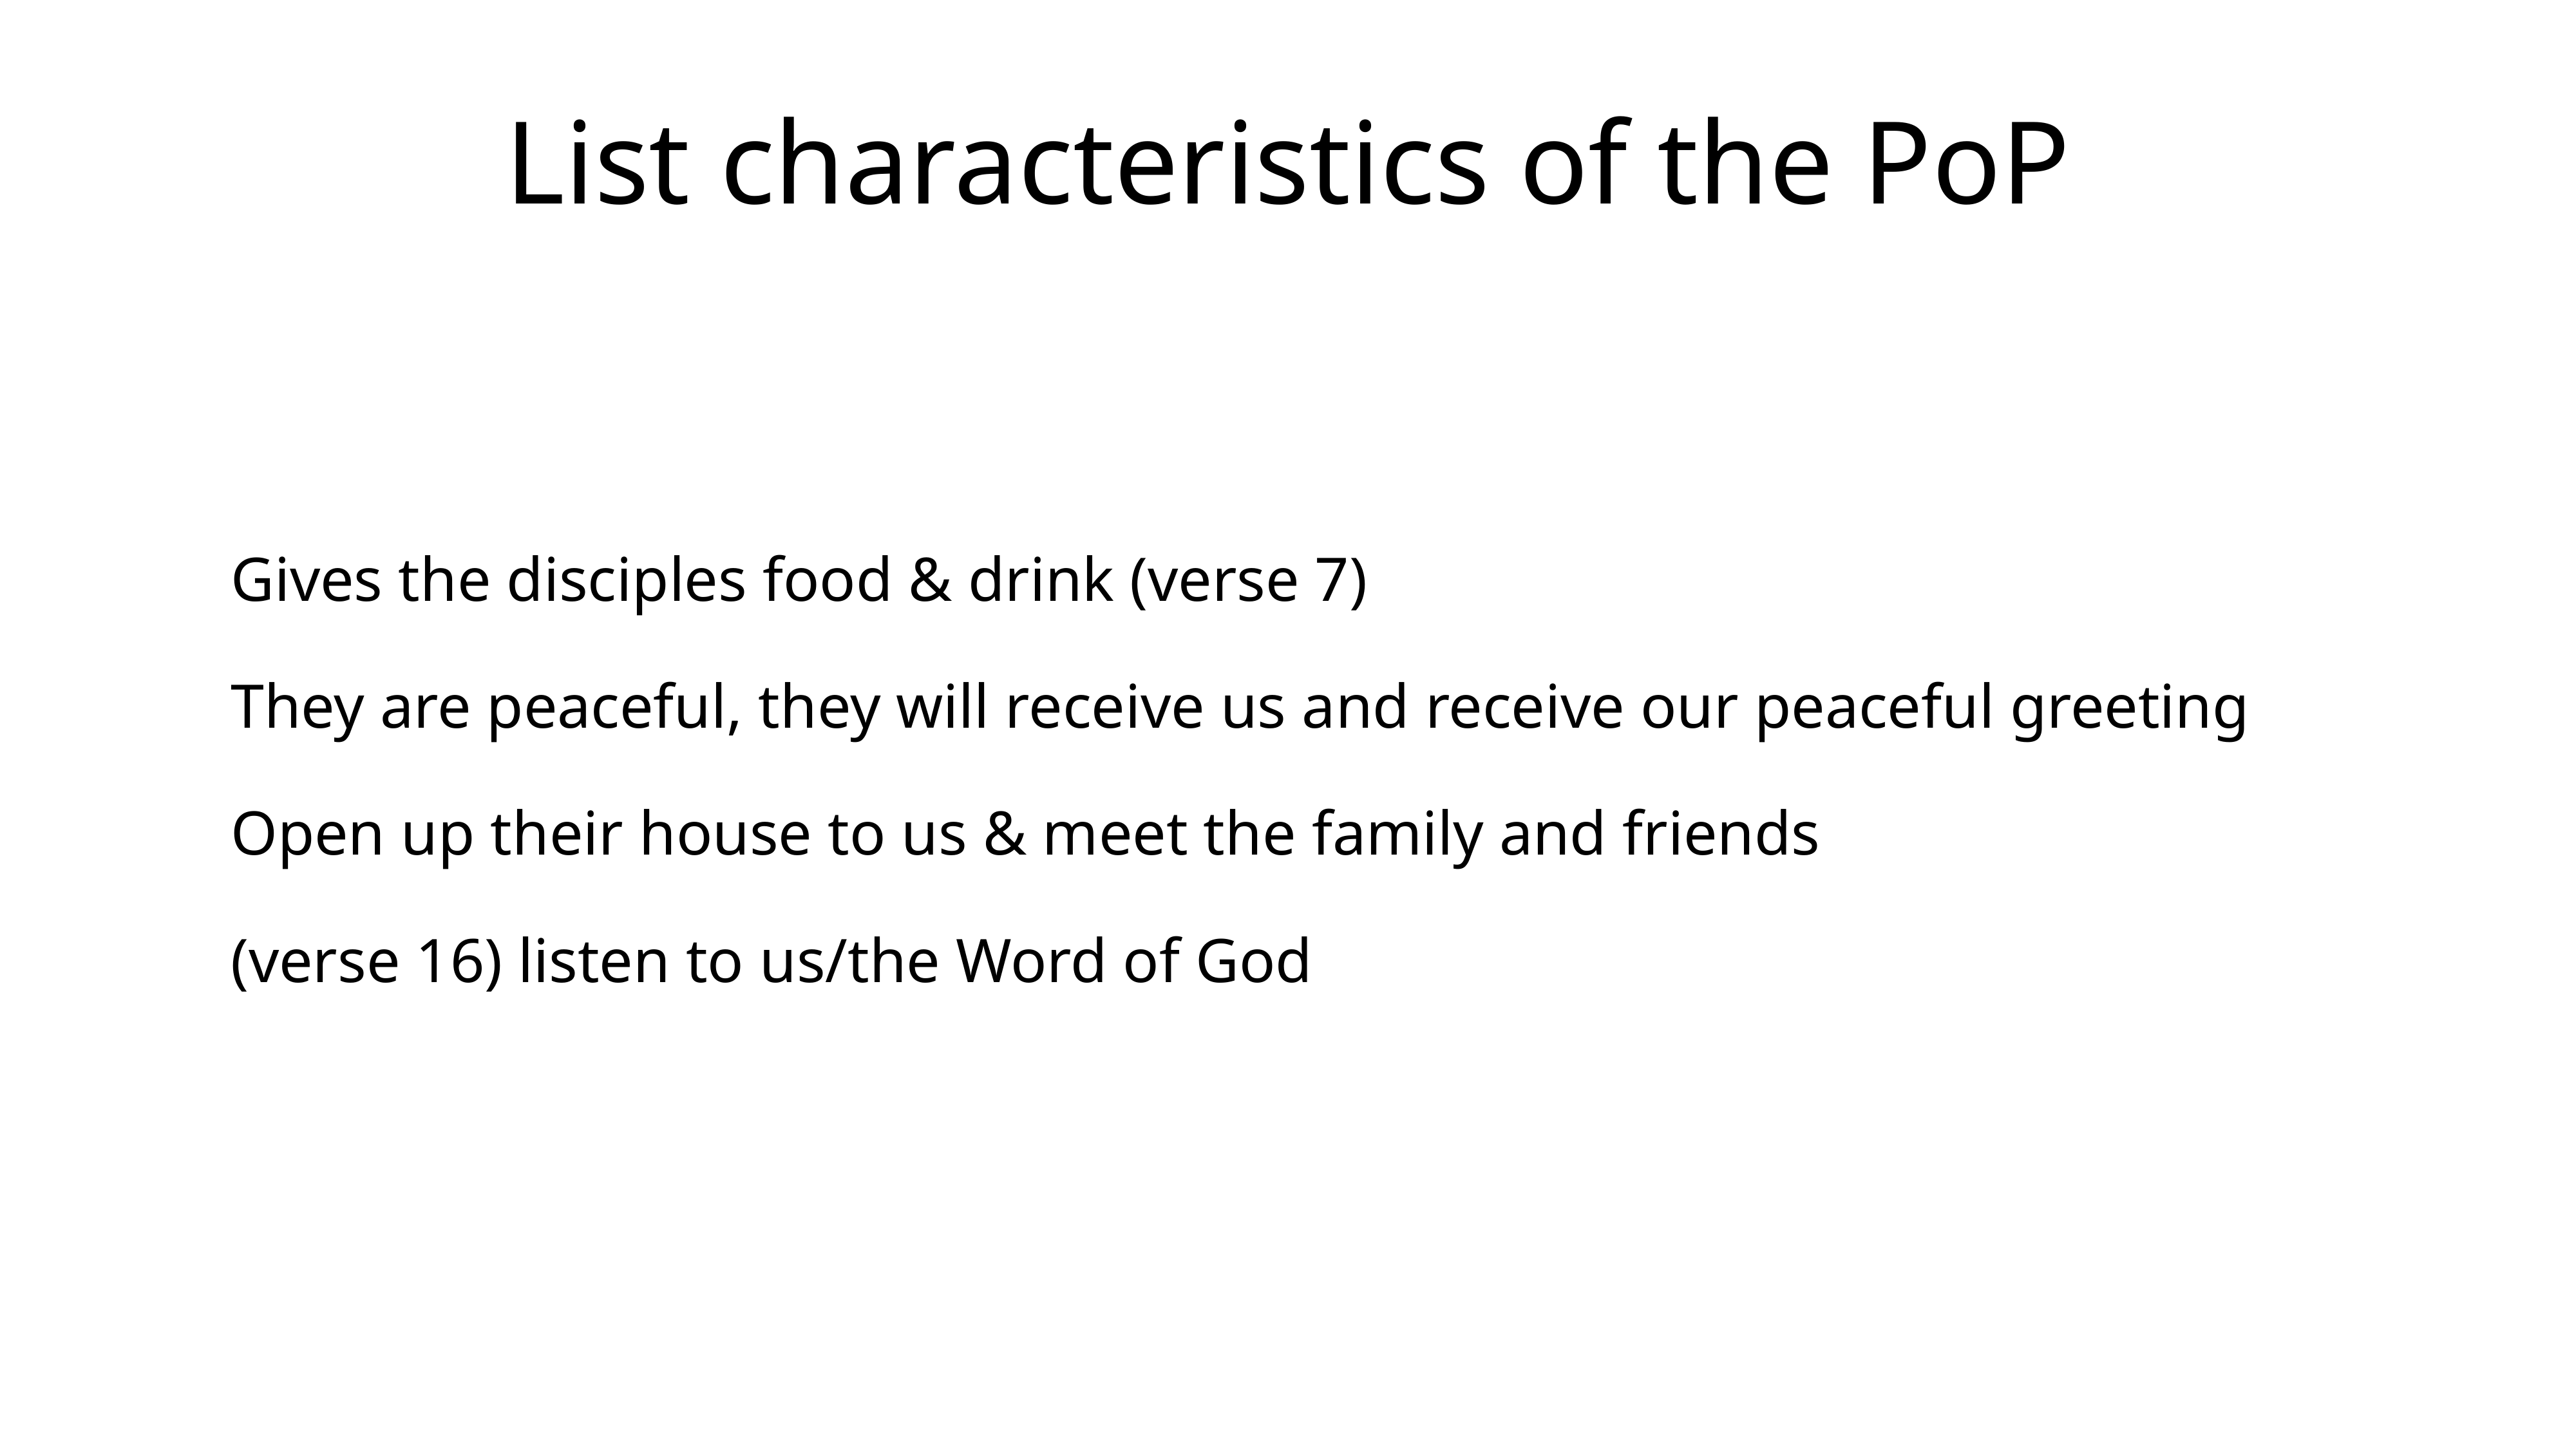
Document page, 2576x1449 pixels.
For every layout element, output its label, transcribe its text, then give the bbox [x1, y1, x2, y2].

list Gives the disciples food & drink (verse 7) They are peaceful, they will receive us and receive our peaceful greeting Open up their house to us & meet the family and friends (verse 16) listen to us/the Word of God [178, 278, 2398, 1384]
title List characteristics of the PoP [178, 37, 2398, 278]
